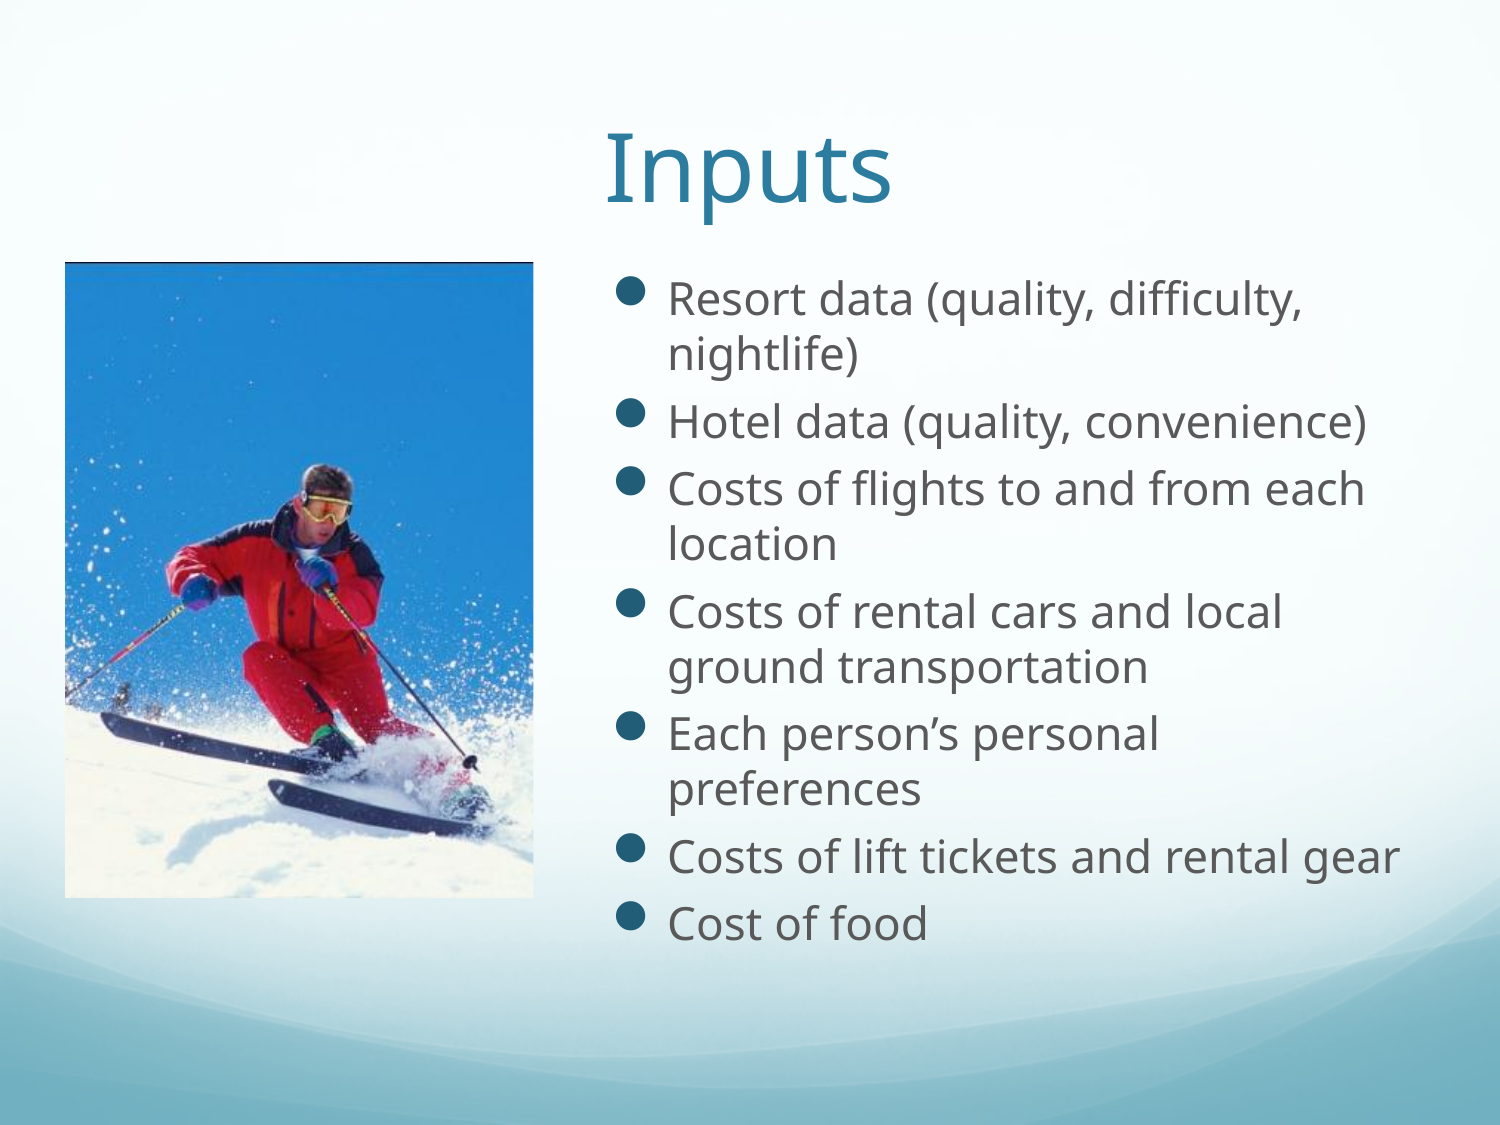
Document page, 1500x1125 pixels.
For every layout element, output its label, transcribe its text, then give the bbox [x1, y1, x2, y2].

list Resort data (quality, difficulty, nightlife) Hotel data (quality, convenience) Costs of flights to and from each location Costs of rental cars and local ground transportation Each person’s personal preferences Costs of lift tickets and rental gear Cost of food [540, 262, 1420, 902]
title Inputs [90, 9, 1410, 230]
picture [64, 261, 534, 898]
